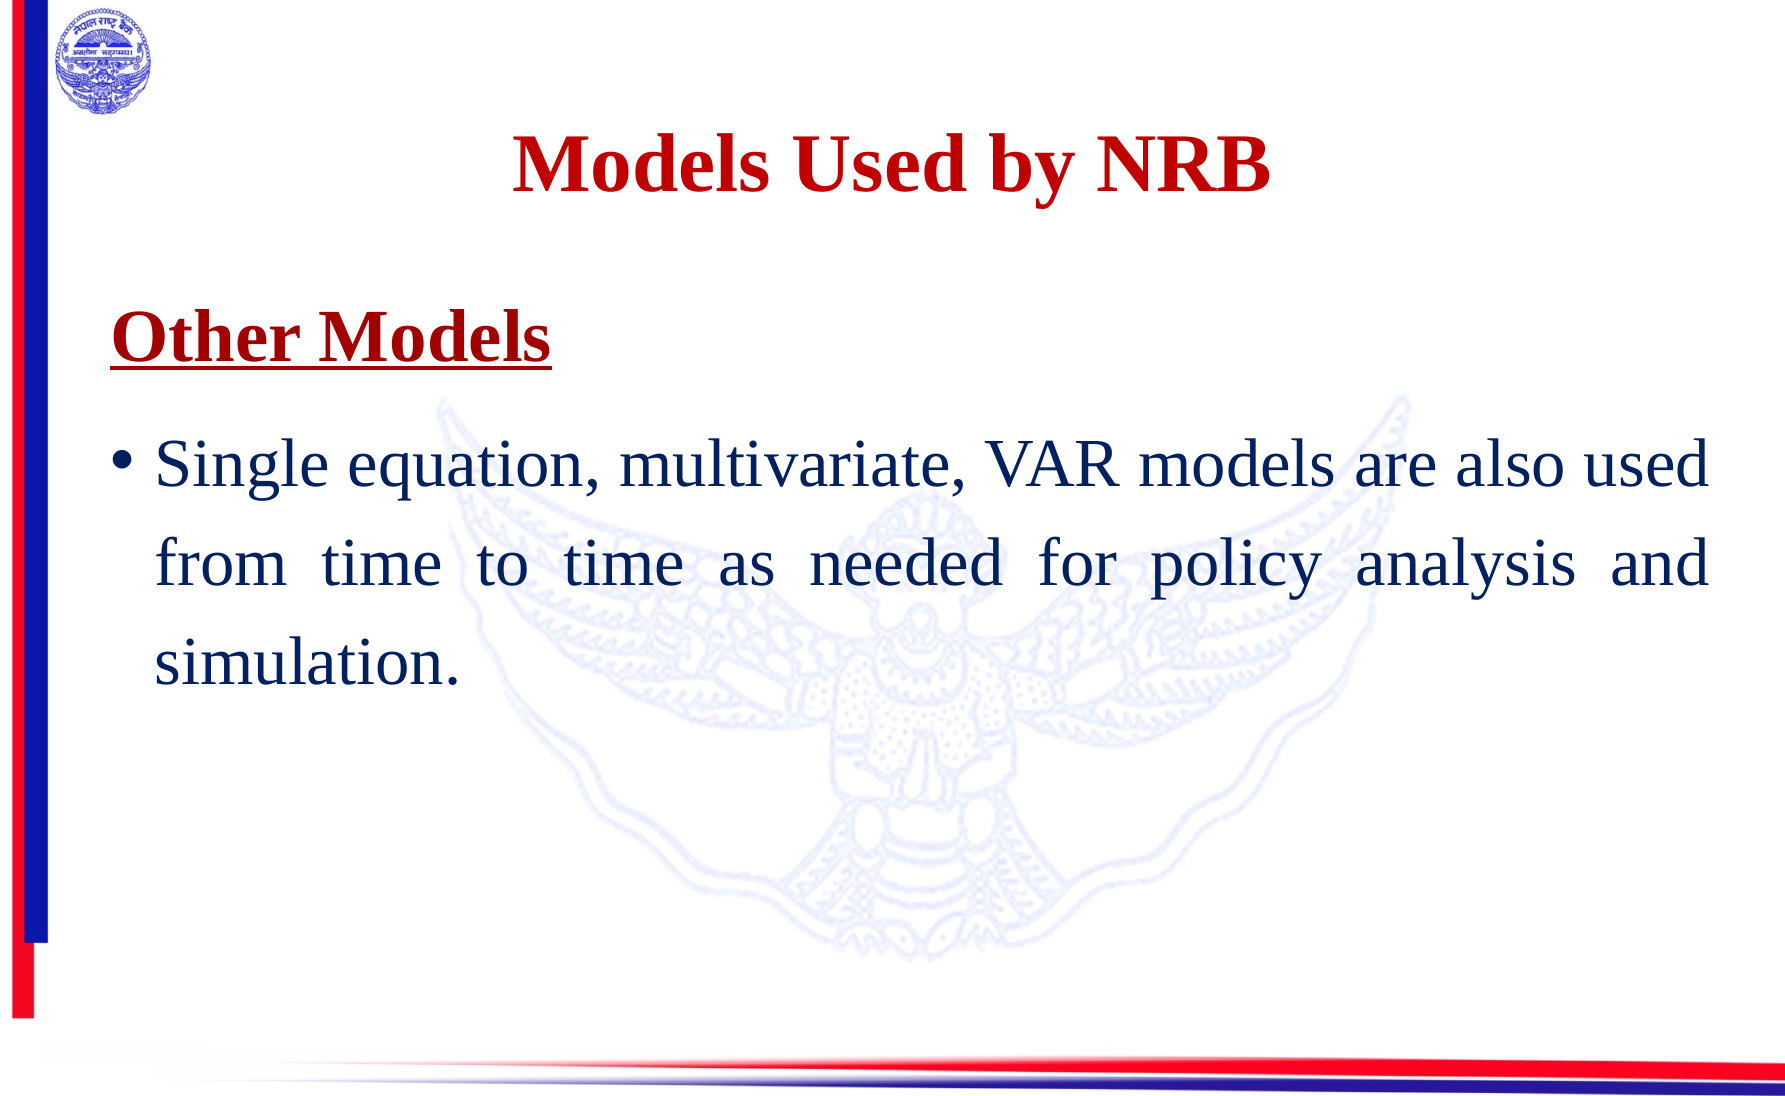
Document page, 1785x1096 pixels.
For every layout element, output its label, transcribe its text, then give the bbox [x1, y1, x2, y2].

list Other Models Single equation, multivariate, VAR models are also used from time to time as needed for policy analysis and simulation. [92, 259, 1731, 987]
picture [0, 0, 1785, 1096]
title Models Used by NRB [122, 58, 1663, 271]
